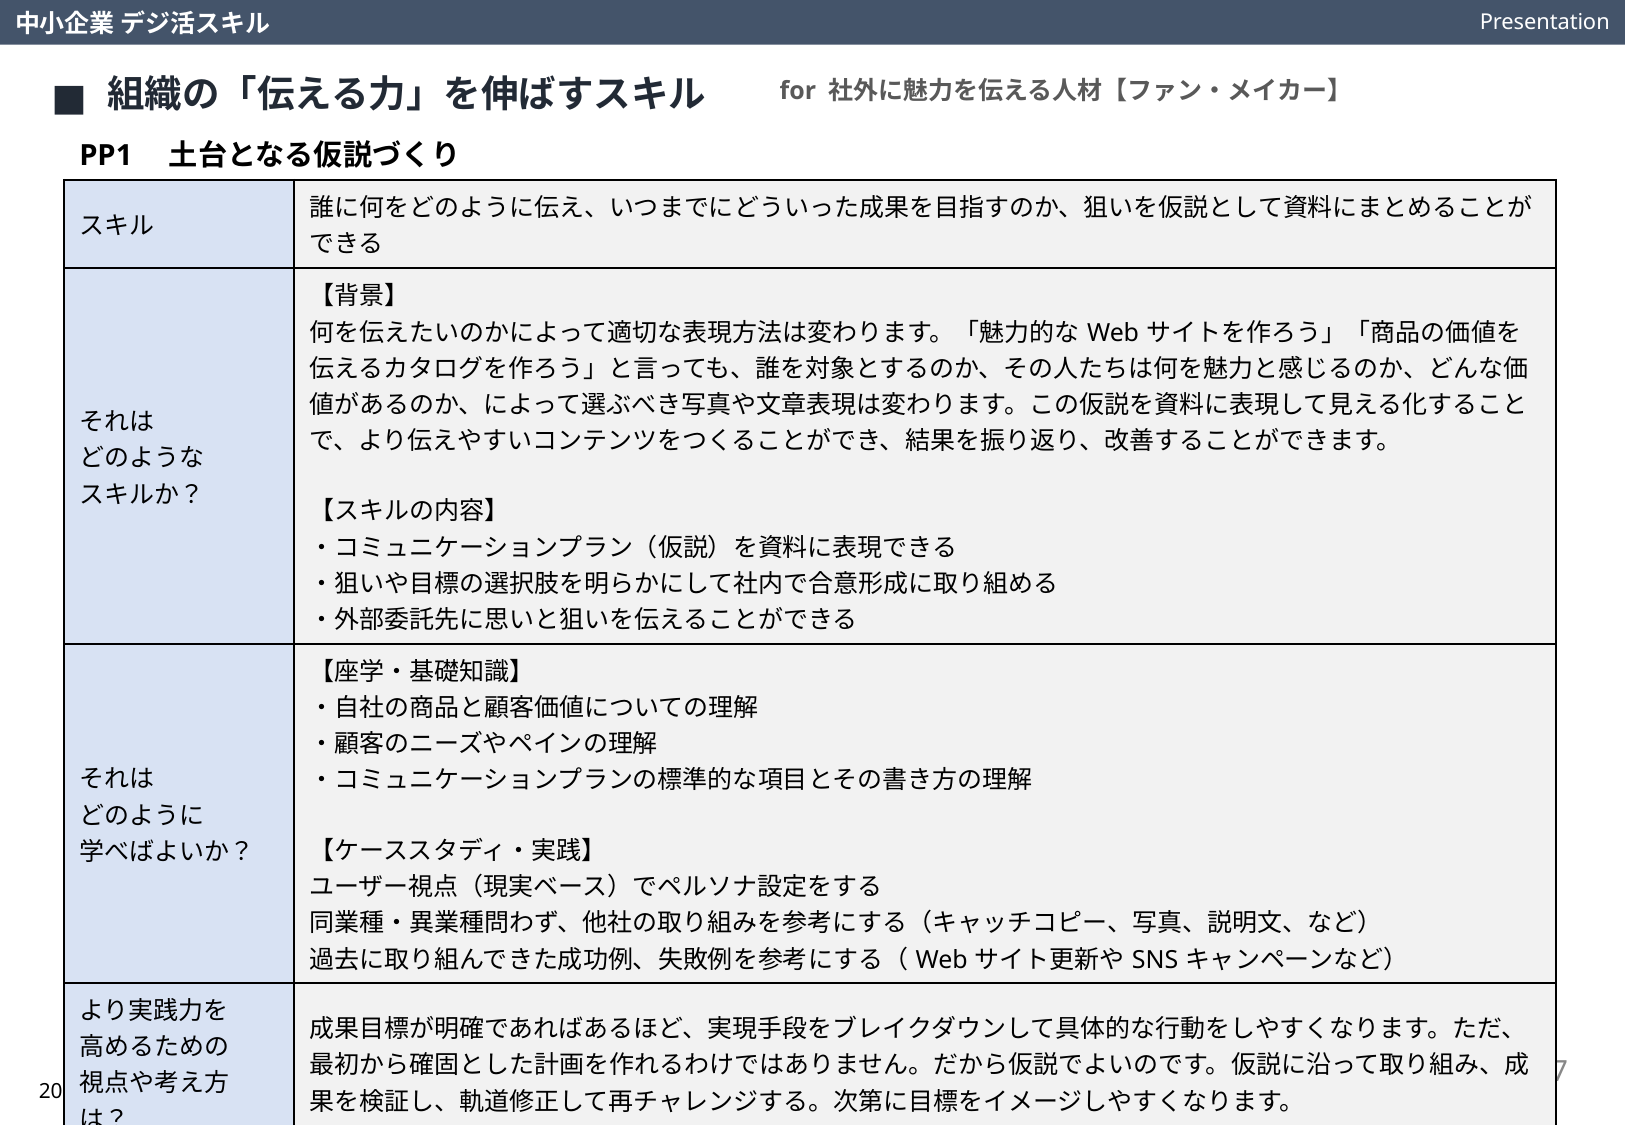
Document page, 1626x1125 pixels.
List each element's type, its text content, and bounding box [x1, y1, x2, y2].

table_cell それは どのように 学べばよいか？ [65, 645, 293, 982]
text_box 組織の「伝える力」を伸ばすスキル [36, 62, 1185, 123]
table_cell 成果目標が明確であればあるほど、実現手段をブレイクダウンして具体的な行動をしやすくなります。ただ、最初から確固とした計画を作れるわけではありません。だから仮説でよいのです。仮説に沿って取り組み、成果を検証し、軌道修正して再チャレンジする。次第に目標をイメージしやすくなります。 [295, 984, 1555, 1125]
table_cell 【背景】 何を伝えたいのかによって適切な表現方法は変わります。「魅力的なWebサイトを作ろう」「商品の価値を伝えるカタログを作ろう」と言っても、誰を対象とするのか、その人たちは何を魅力と感じるのか、どんな価値があるのか、によって選ぶべき写真や文章表現は変わります。この仮説を資料に表現して見える化することで、より伝えやすいコンテンツをつくることができ、結果を振り返り、改善することができます。 【スキルの内容】 ・コミュニケーションプラン（仮説）を資料に表現できる ・狙いや目標の選択肢を明らかにして社内で合意形成に取り組める ・外部委託先に思いと狙いを伝えることができる [295, 269, 1555, 643]
text_box PP1 土台となる仮説づくり [64, 128, 1561, 179]
slide_number 7 [1557, 1042, 1584, 1103]
table_header 誰に何をどのように伝え、いつまでにどういった成果を目指すのか、狙いを仮説として資料にまとめることができる [295, 181, 1555, 267]
text_box Presentation [1438, 0, 1625, 42]
table_cell より実践力を 高めるための 視点や考え方は？ [65, 984, 293, 1125]
text_box 中小企業 デジ活スキル [0, 0, 1625, 45]
table_cell それは どのような スキルか？ [65, 269, 293, 643]
table_cell 【座学・基礎知識】 ・自社の商品と顧客価値についての理解 ・顧客のニーズやペインの理解 ・コミュニケーションプランの標準的な項目とその書き方の理解 【ケーススタディ・実践】 ユーザー視点（現実ベース）でペルソナ設定をする 同業種・異業種問わず、他社の取り組みを参考にする（キャッチコピー、写真、説明文、など） 過去に取り組んできた成功例、失敗例を参考にする（Webサイト更新やSNSキャンペーンなど） [295, 645, 1555, 982]
text_box for 社外に魅力を伝える人材【ファン・メイカー】 [764, 67, 1399, 113]
table_header スキル [65, 181, 293, 267]
